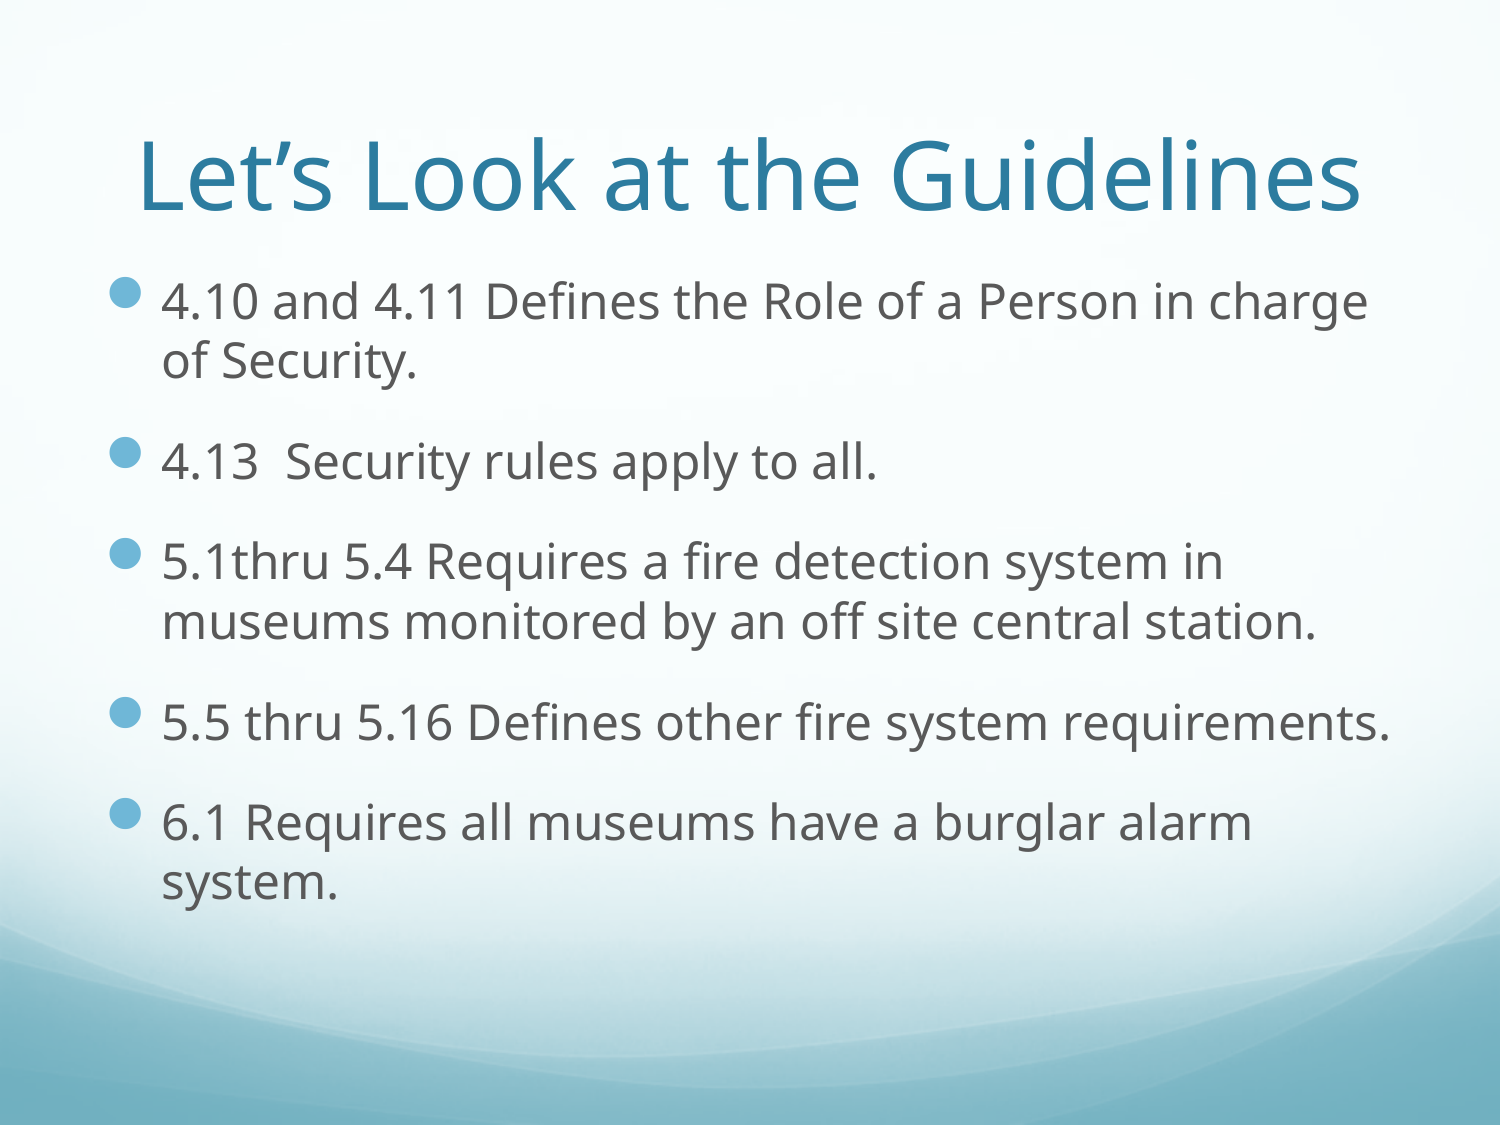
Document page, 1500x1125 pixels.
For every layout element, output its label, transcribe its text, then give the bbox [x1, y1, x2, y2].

title Let’s Look at the Guidelines [90, 17, 1410, 237]
list 4.10 and 4.11 Defines the Role of a Person in charge of Security. 4.13 Security rules apply to all. 5.1thru 5.4 Requires a fire detection system in museums monitored by an off site central station. 5.5 thru 5.16 Defines other fire system requirements. 6.1 Requires all museums have a burglar alarm system. [90, 262, 1410, 975]
